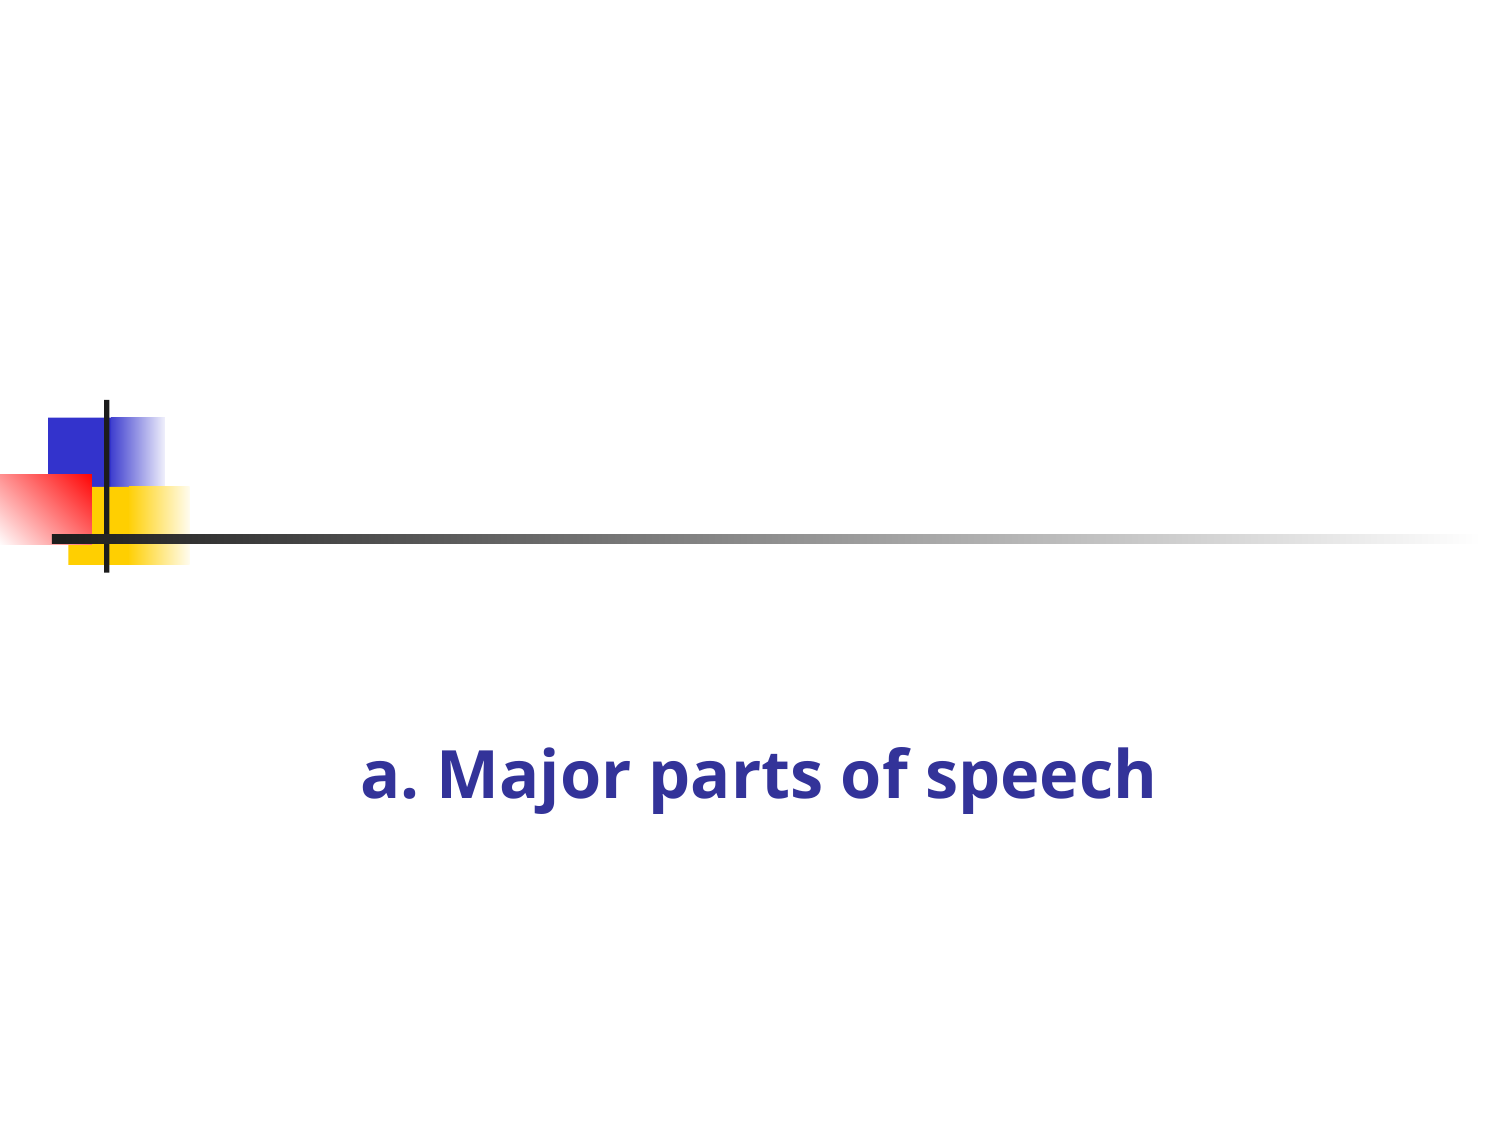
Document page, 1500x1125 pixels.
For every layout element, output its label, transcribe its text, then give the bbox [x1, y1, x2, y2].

text_box a. Major parts of speech [345, 724, 1173, 820]
